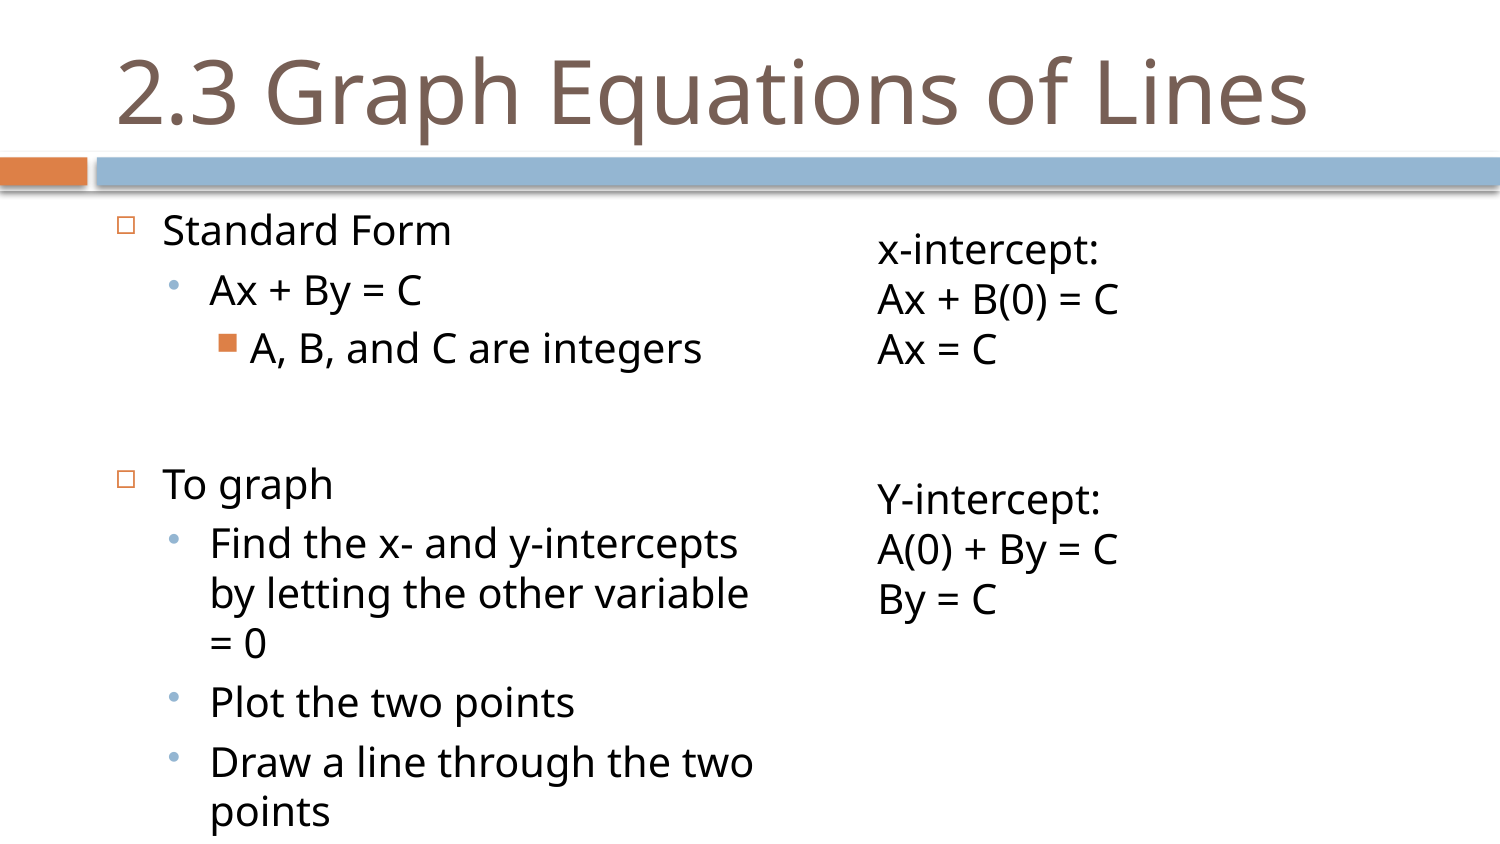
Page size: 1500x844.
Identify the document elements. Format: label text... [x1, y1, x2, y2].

title 2.3 Graph Equations of Lines [100, 28, 1438, 150]
list Standard Form Ax + By = C A, B, and C are integers To graph Find the x- and y-intercepts by letting the other variable = 0 Plot the two points Draw a line through the two points [100, 196, 788, 844]
